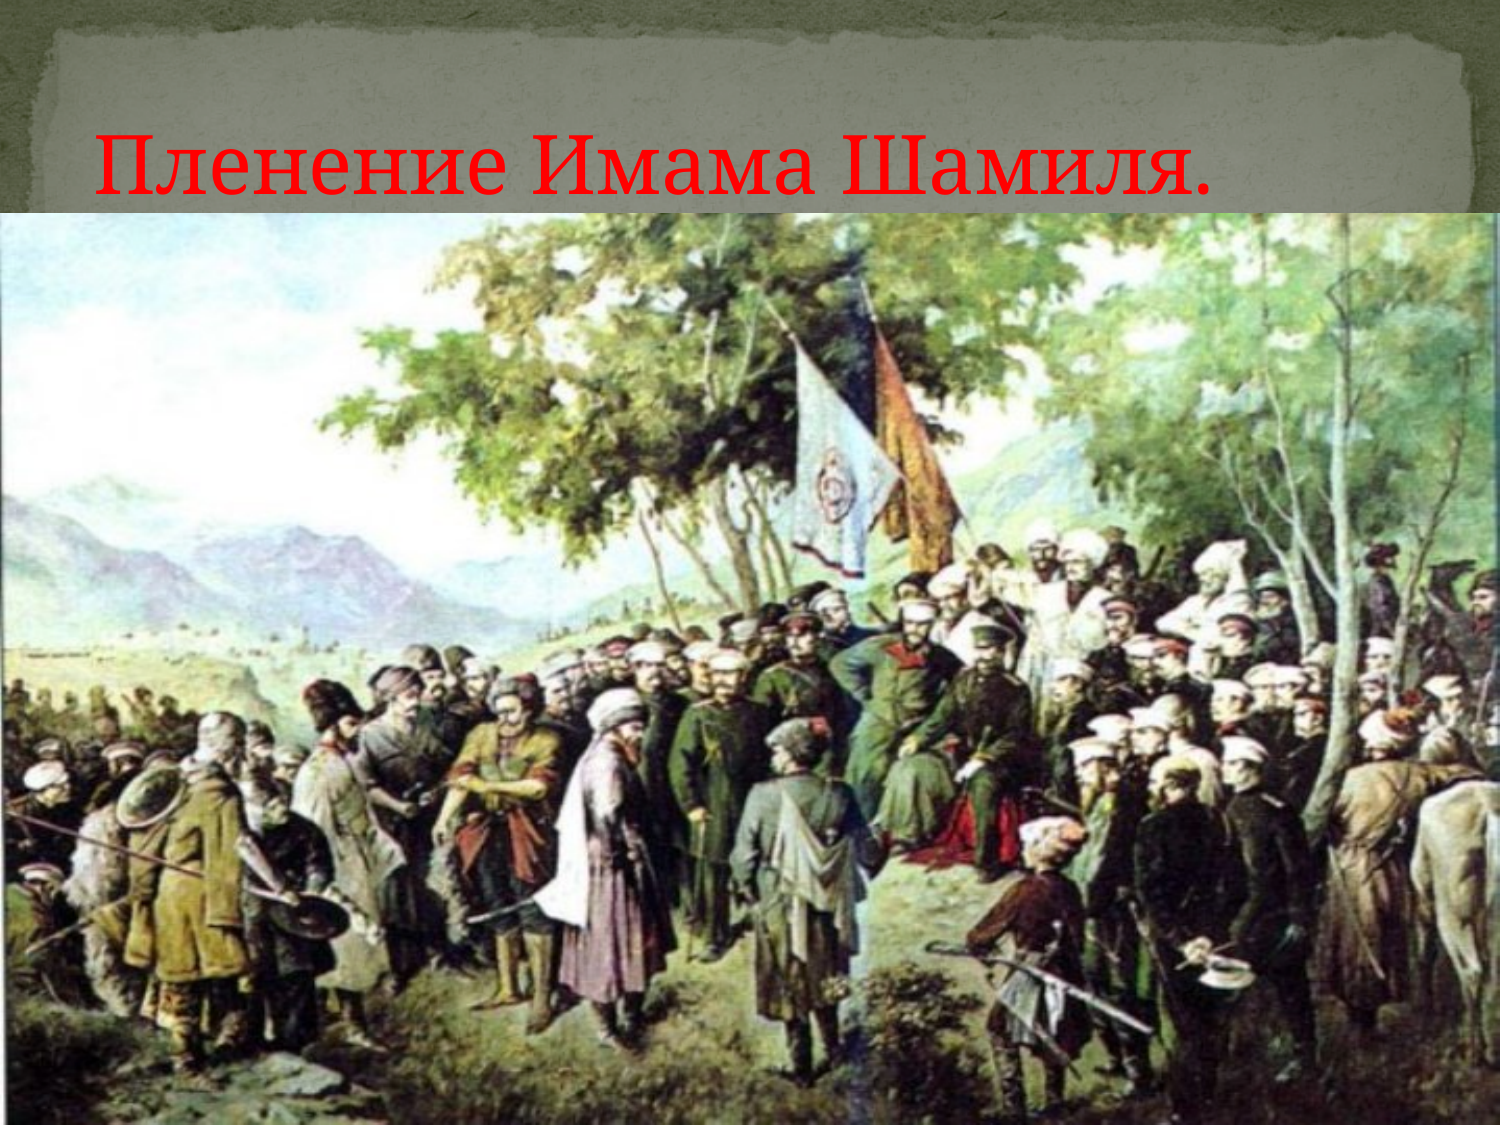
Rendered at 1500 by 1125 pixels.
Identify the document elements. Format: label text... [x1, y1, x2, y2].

text_box Пленение Имама Шамиля. [93, 46, 1300, 201]
picture [0, 213, 1500, 1125]
